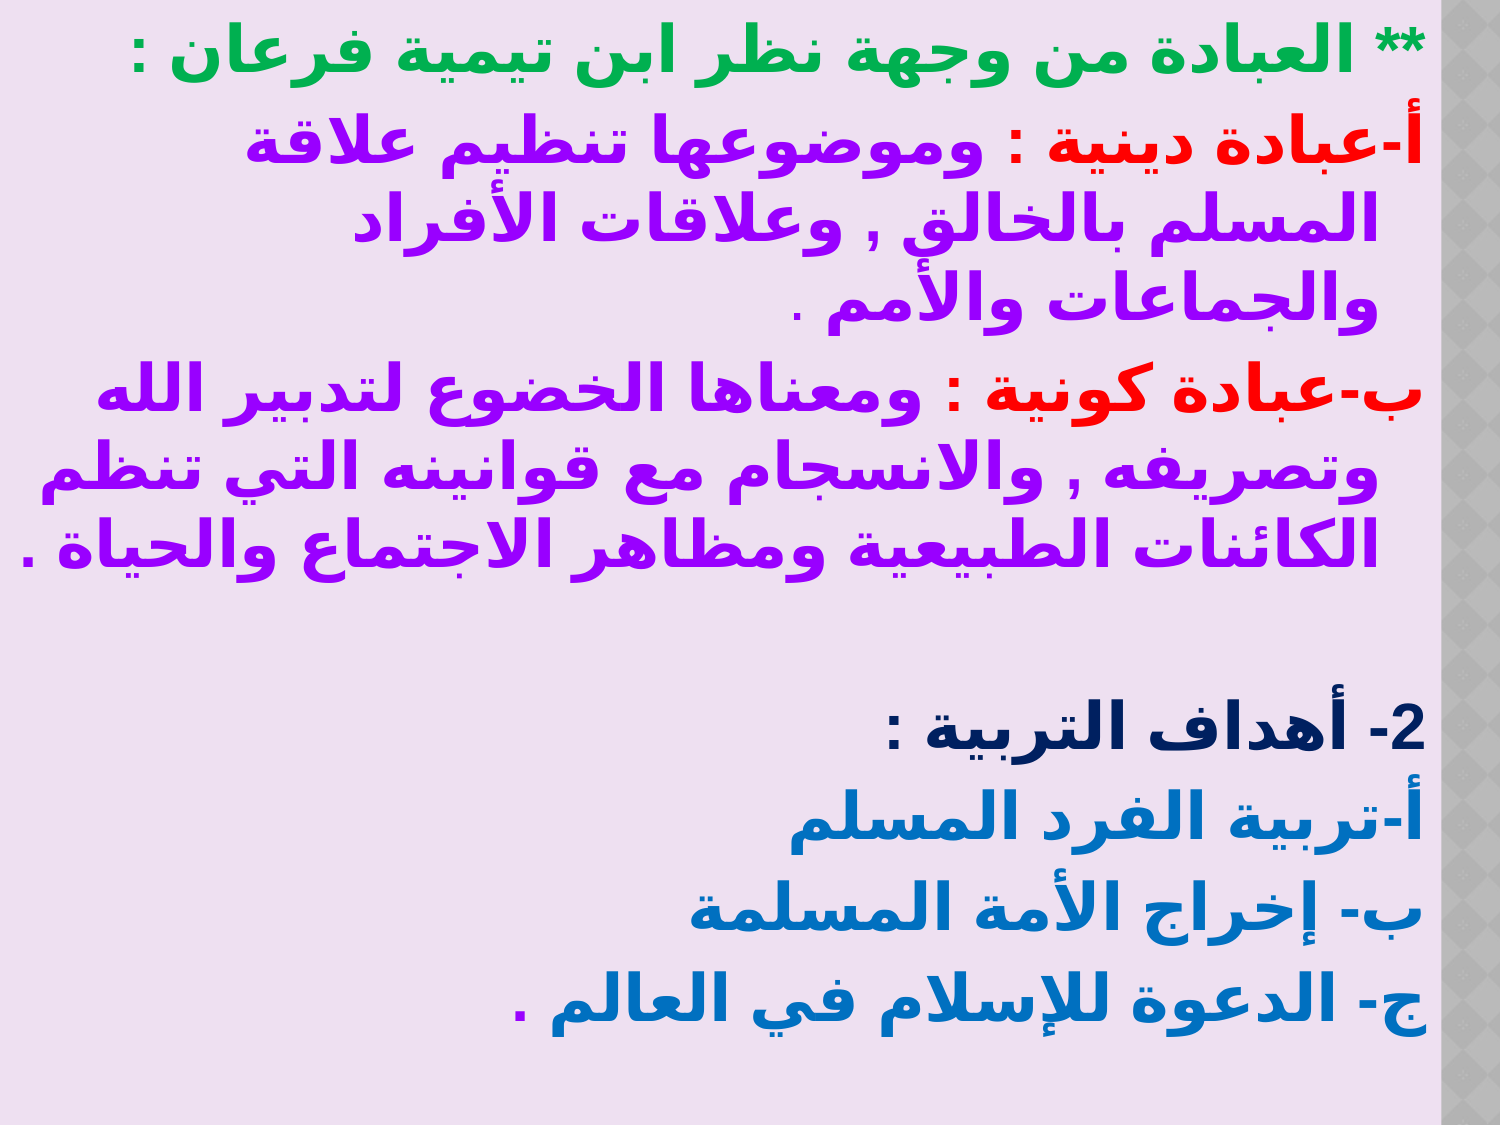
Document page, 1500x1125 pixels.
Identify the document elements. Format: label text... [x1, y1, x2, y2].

list ** العبادة من وجهة نظر ابن تيمية فرعان : أ-عبادة دينية : وموضوعها تنظيم علاقة المسلم بالخالق , وعلاقات الأفراد والجماعات والأمم . ب-عبادة كونية : ومعناها الخضوع لتدبير الله وتصريفه , والانسجام مع قوانينه التي تنظم الكائنات الطبيعية ومظاهر الاجتماع والحياة . 2- أهداف التربية : أ-تربية الفرد المسلم ب- إخراج الأمة المسلمة ج- الدعوة للإسلام في العالم . [0, 0, 1442, 1125]
